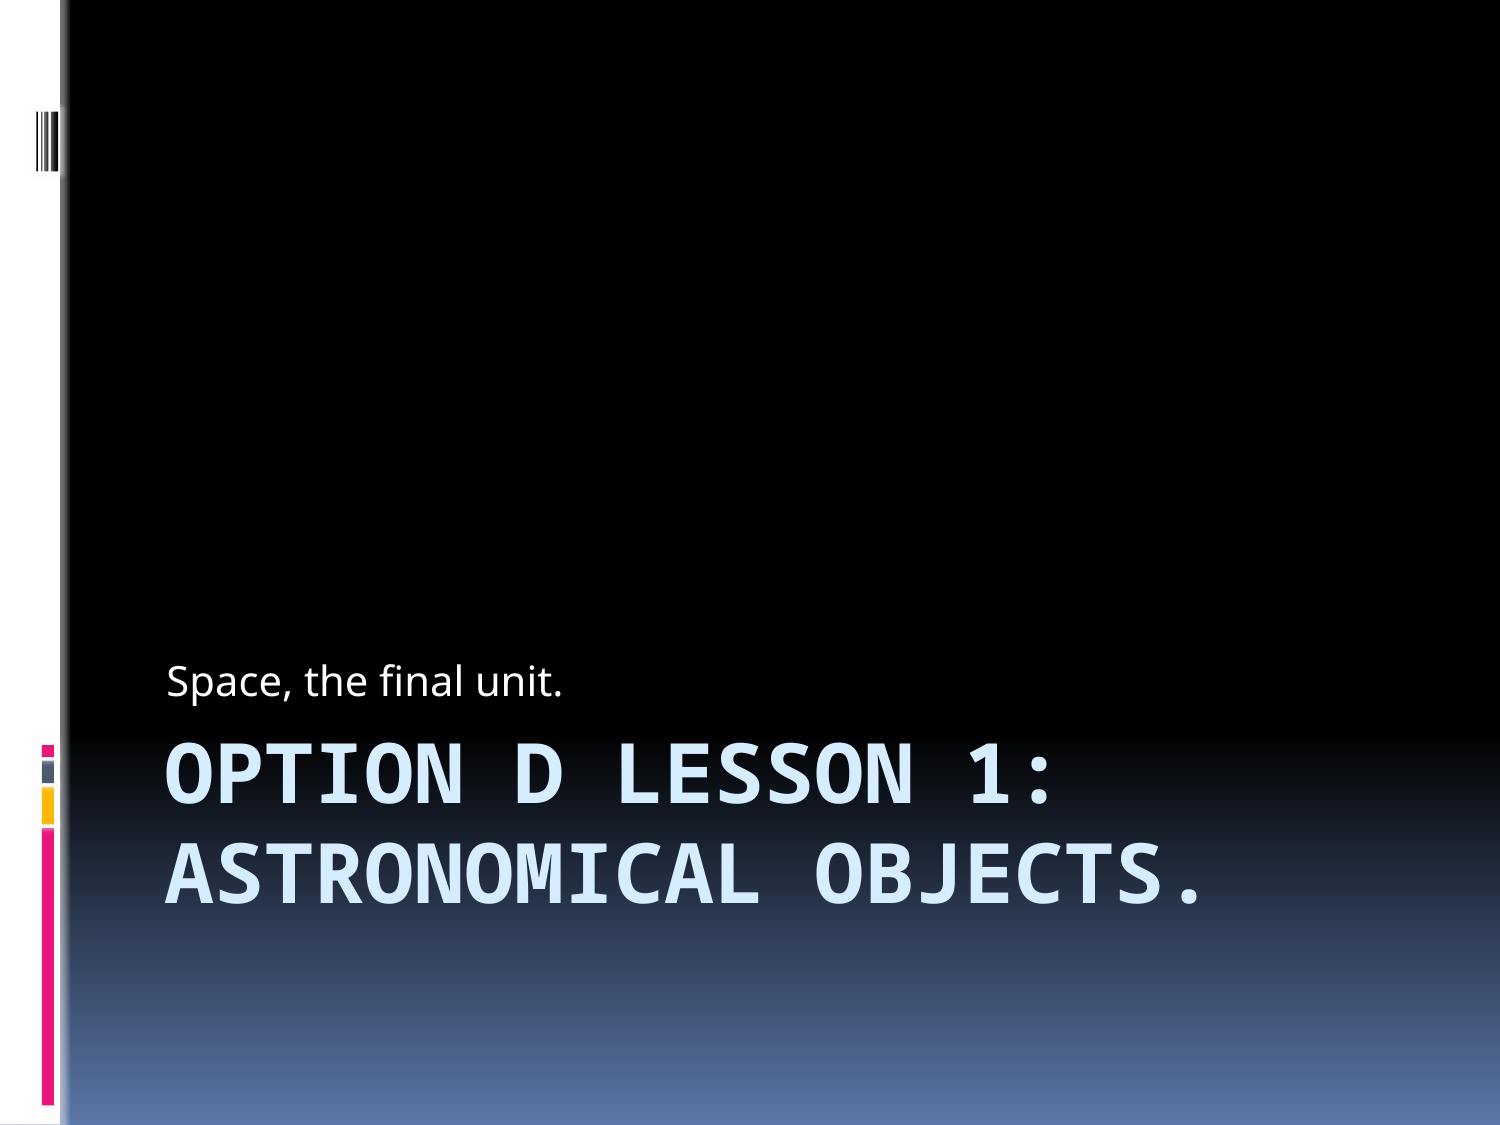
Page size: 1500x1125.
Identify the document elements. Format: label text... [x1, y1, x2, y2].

subtitle Space, the final unit. [150, 464, 1425, 713]
title Option D Lesson 1: Astronomical Objects. [150, 713, 1425, 1037]
